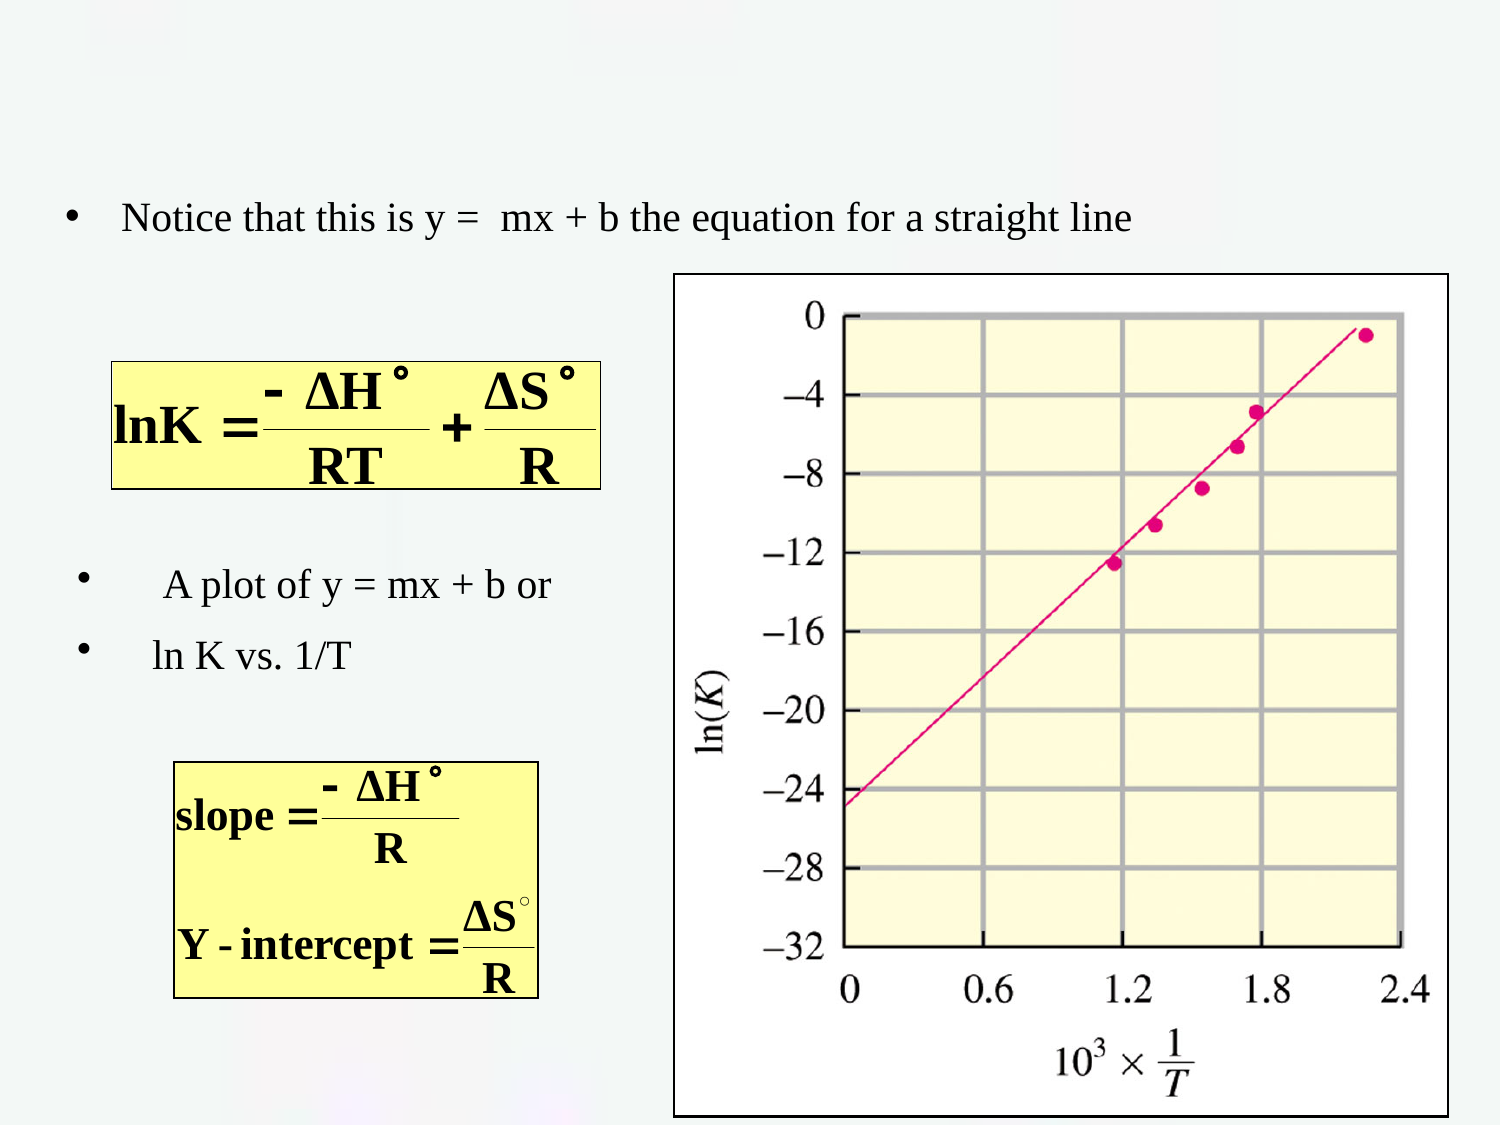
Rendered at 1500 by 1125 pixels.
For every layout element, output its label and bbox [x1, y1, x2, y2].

list [174, 762, 538, 998]
list [112, 362, 601, 489]
picture [0, 0, 1500, 1125]
